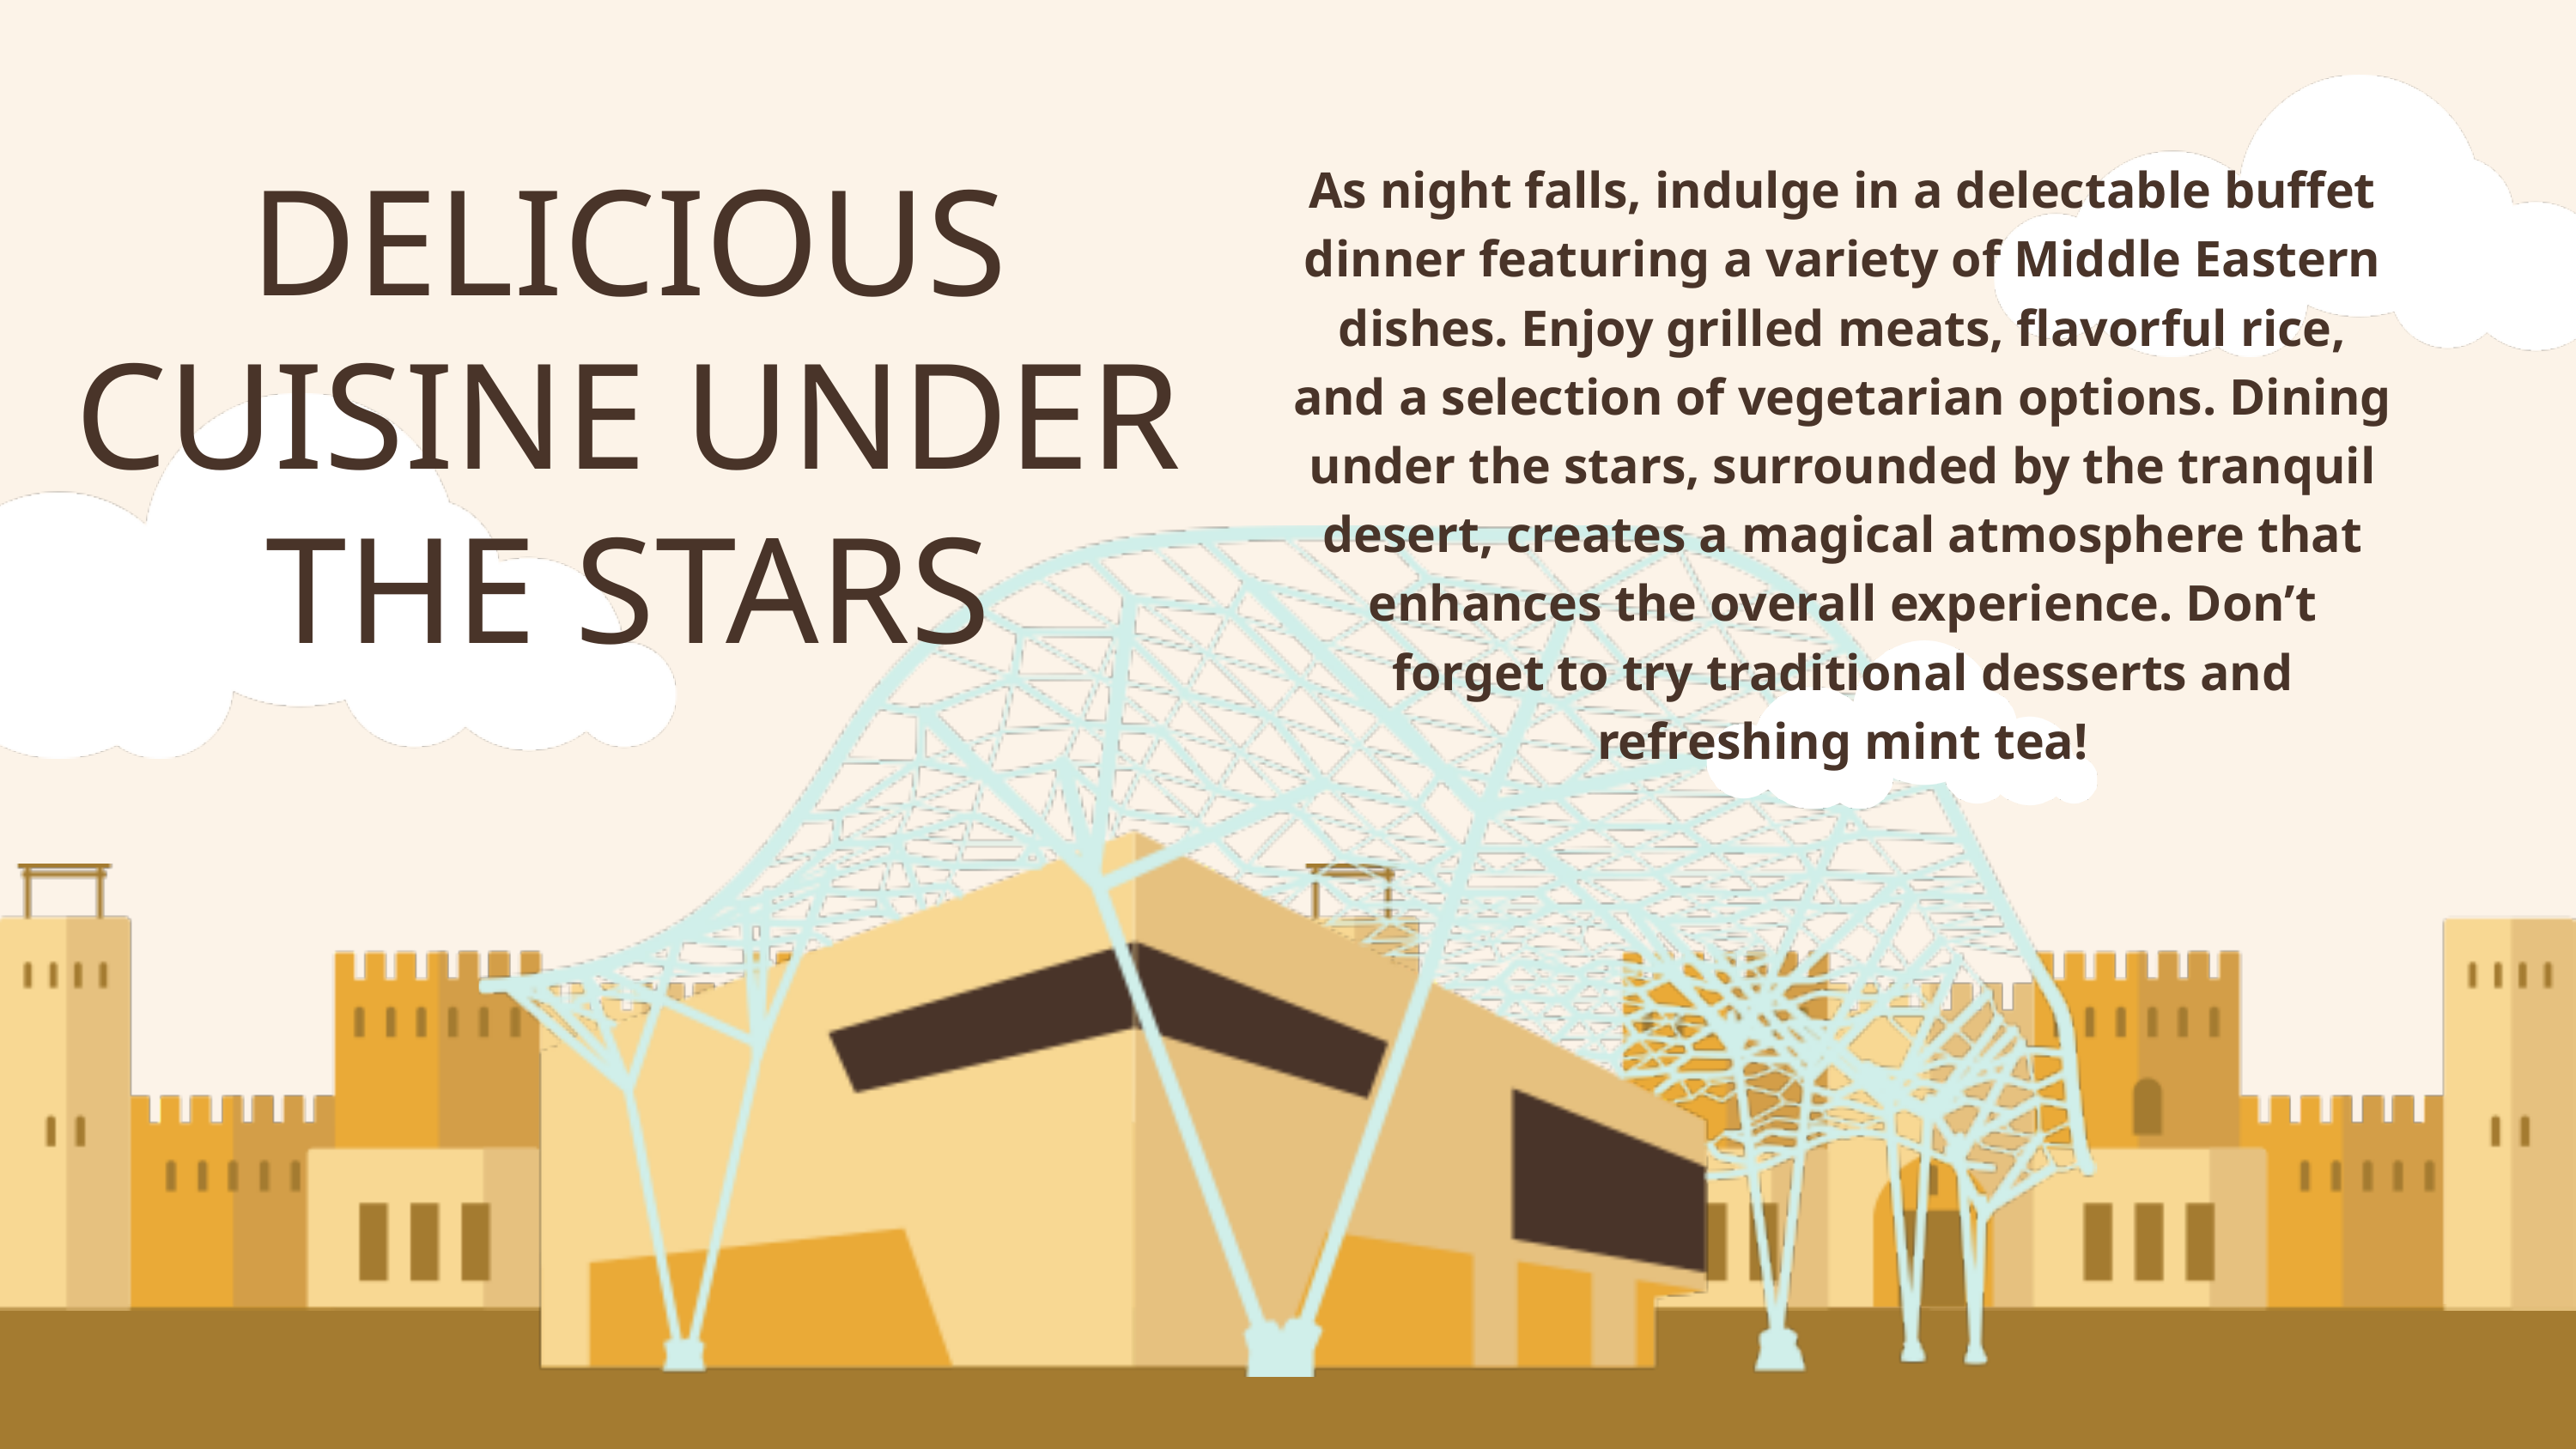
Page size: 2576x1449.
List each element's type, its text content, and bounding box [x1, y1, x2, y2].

text_box [0, 393, 478, 759]
text_box [1994, 75, 2576, 357]
text_box [1706, 769, 2098, 809]
text_box As night falls, indulge in a delectable buffet dinner featuring a variety of Middle Eastern dishes. Enjoy grilled meats, flavorful rice, and a selection of vegetarian options. Dining under the stars, surrounded by the tranquil desert, creates a magical atmosphere that enhances the overall experience. Don’t forget to try traditional desserts and refreshing mint tea! [1287, 149, 2398, 769]
text_box [2098, 864, 2576, 1303]
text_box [0, 1303, 2576, 1449]
text_box [478, 525, 2098, 1303]
text_box DELICIOUS CUISINE UNDER THE STARS [55, 150, 1202, 673]
text_box [0, 864, 478, 1303]
